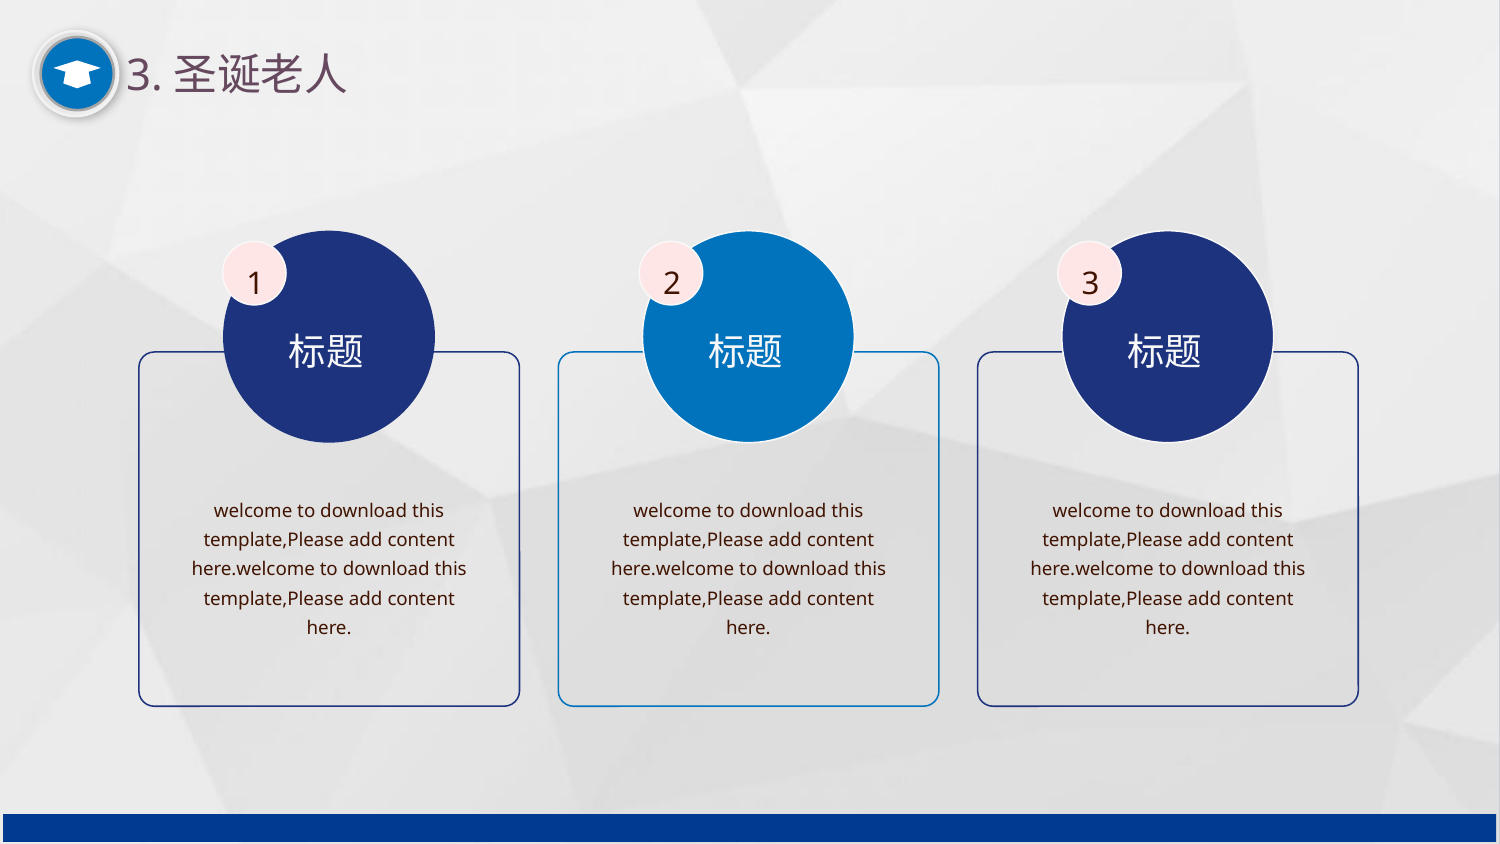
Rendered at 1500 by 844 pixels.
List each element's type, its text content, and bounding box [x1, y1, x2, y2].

text_box [642, 230, 855, 443]
text_box 标题 [693, 306, 799, 380]
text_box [32, 30, 119, 117]
text_box 3.圣诞老人 [119, 39, 364, 107]
text_box welcome to download this template,Please add content here.welcome to download this template,Please add content here. [589, 484, 908, 646]
text_box 标题 [273, 306, 379, 380]
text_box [1057, 241, 1122, 309]
text_box [138, 351, 520, 707]
text_box [223, 230, 435, 443]
text_box welcome to download this template,Please add content here.welcome to download this template,Please add content here. [169, 484, 489, 646]
text_box 标题 [1112, 306, 1218, 380]
text_box welcome to download this template,Please add content here.welcome to download this template,Please add content here. [1008, 484, 1328, 646]
text_box [1061, 230, 1274, 443]
text_box [2, 813, 1497, 843]
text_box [222, 241, 286, 309]
text_box [558, 351, 939, 707]
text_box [639, 241, 703, 309]
picture [0, 0, 1500, 844]
text_box [977, 351, 1359, 707]
